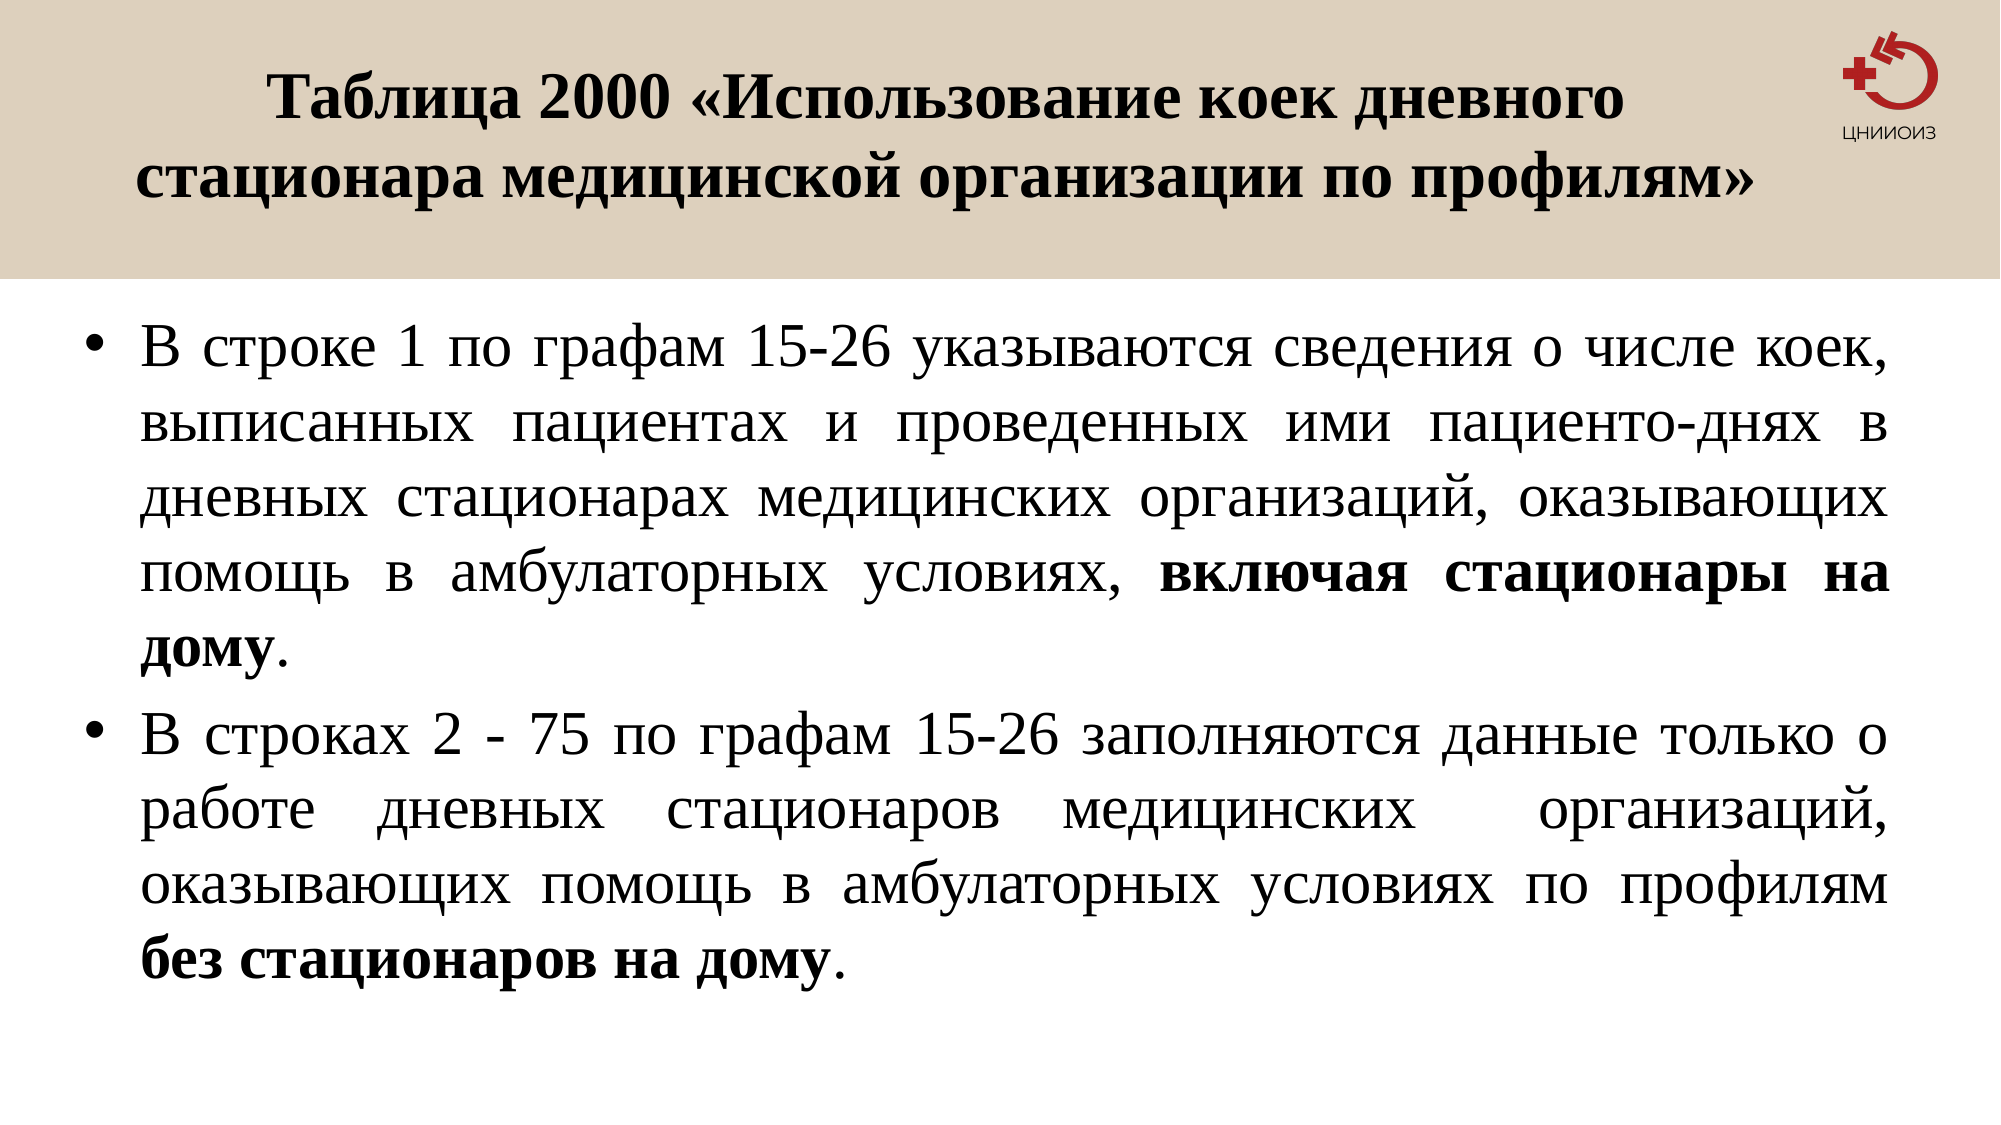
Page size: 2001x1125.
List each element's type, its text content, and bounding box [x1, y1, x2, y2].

text_box В строке 1 по графам 15-26 указываются сведения о числе коек, выписанных пациентах и проведенных ими пациенто-днях в дневных стационарах медицинских организаций, оказывающих помощь в амбулаторных условиях, включая стационары на дому. В строках 2 - 75 по графам 15-26 заполняются данные только о работе дневных стационаров медицинских организаций, оказывающих помощь в амбулаторных условиях по профилям без стационаров на дому. [68, 296, 1907, 1059]
text_box Таблица 2000 «Использование коек дневного стационара медицинской организации по профилям» [113, 37, 1781, 225]
picture [1843, 31, 1938, 142]
text_box [0, 0, 2000, 280]
